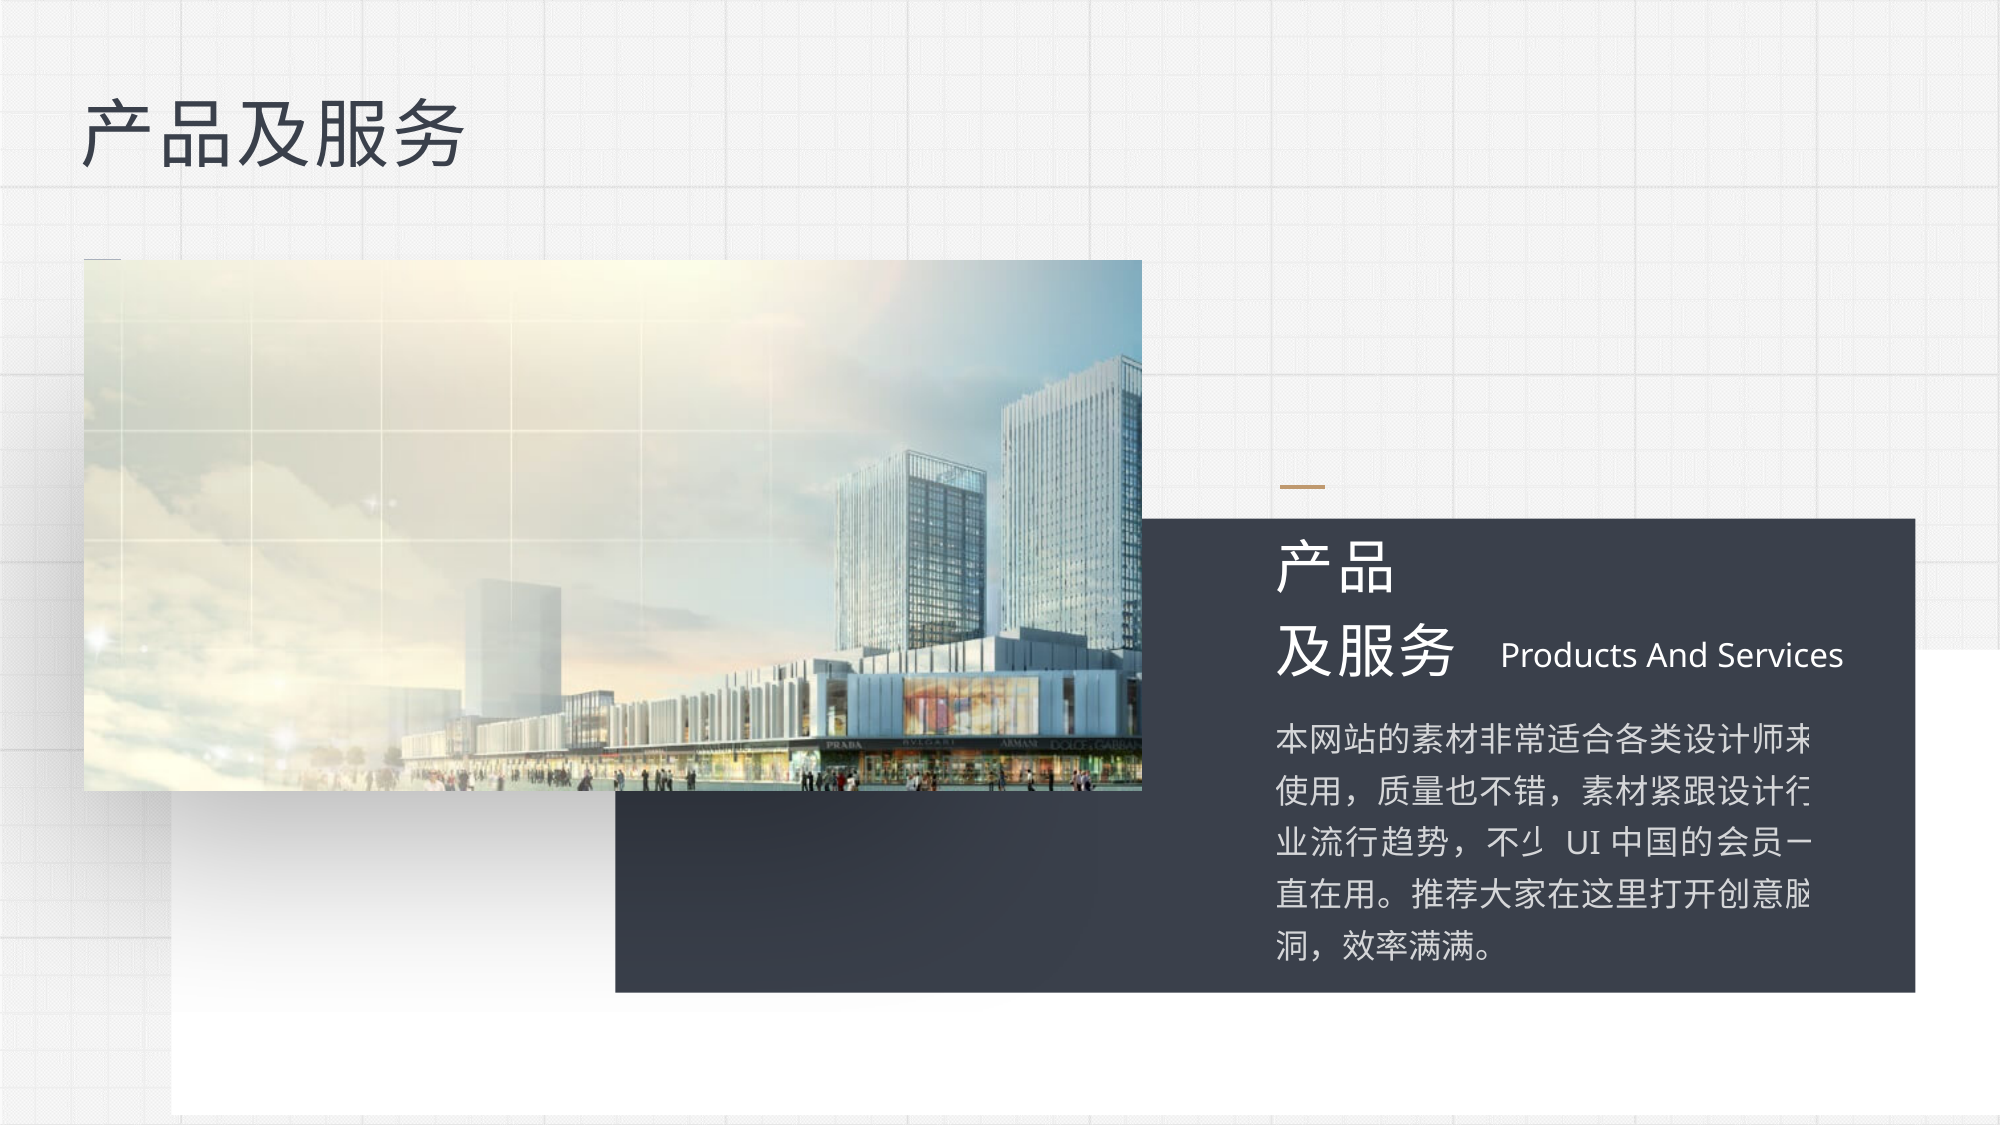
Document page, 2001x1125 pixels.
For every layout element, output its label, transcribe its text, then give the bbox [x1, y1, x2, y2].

text_box [170, 649, 2000, 1116]
text_box 产品及服务 [65, 61, 546, 184]
text_box 产品 及服务 [1261, 509, 1673, 692]
text_box Products And Services [1485, 626, 1860, 682]
text_box 本网站的素材非常适合各类设计师来使用，质量也不错，素材紧跟设计行业流行趋势，不少UI中国的会员一直在用。推荐大家在这里打开创意脑洞，效率满满。 [1261, 698, 1835, 973]
text_box [614, 518, 1916, 994]
picture [0, 0, 2000, 1125]
